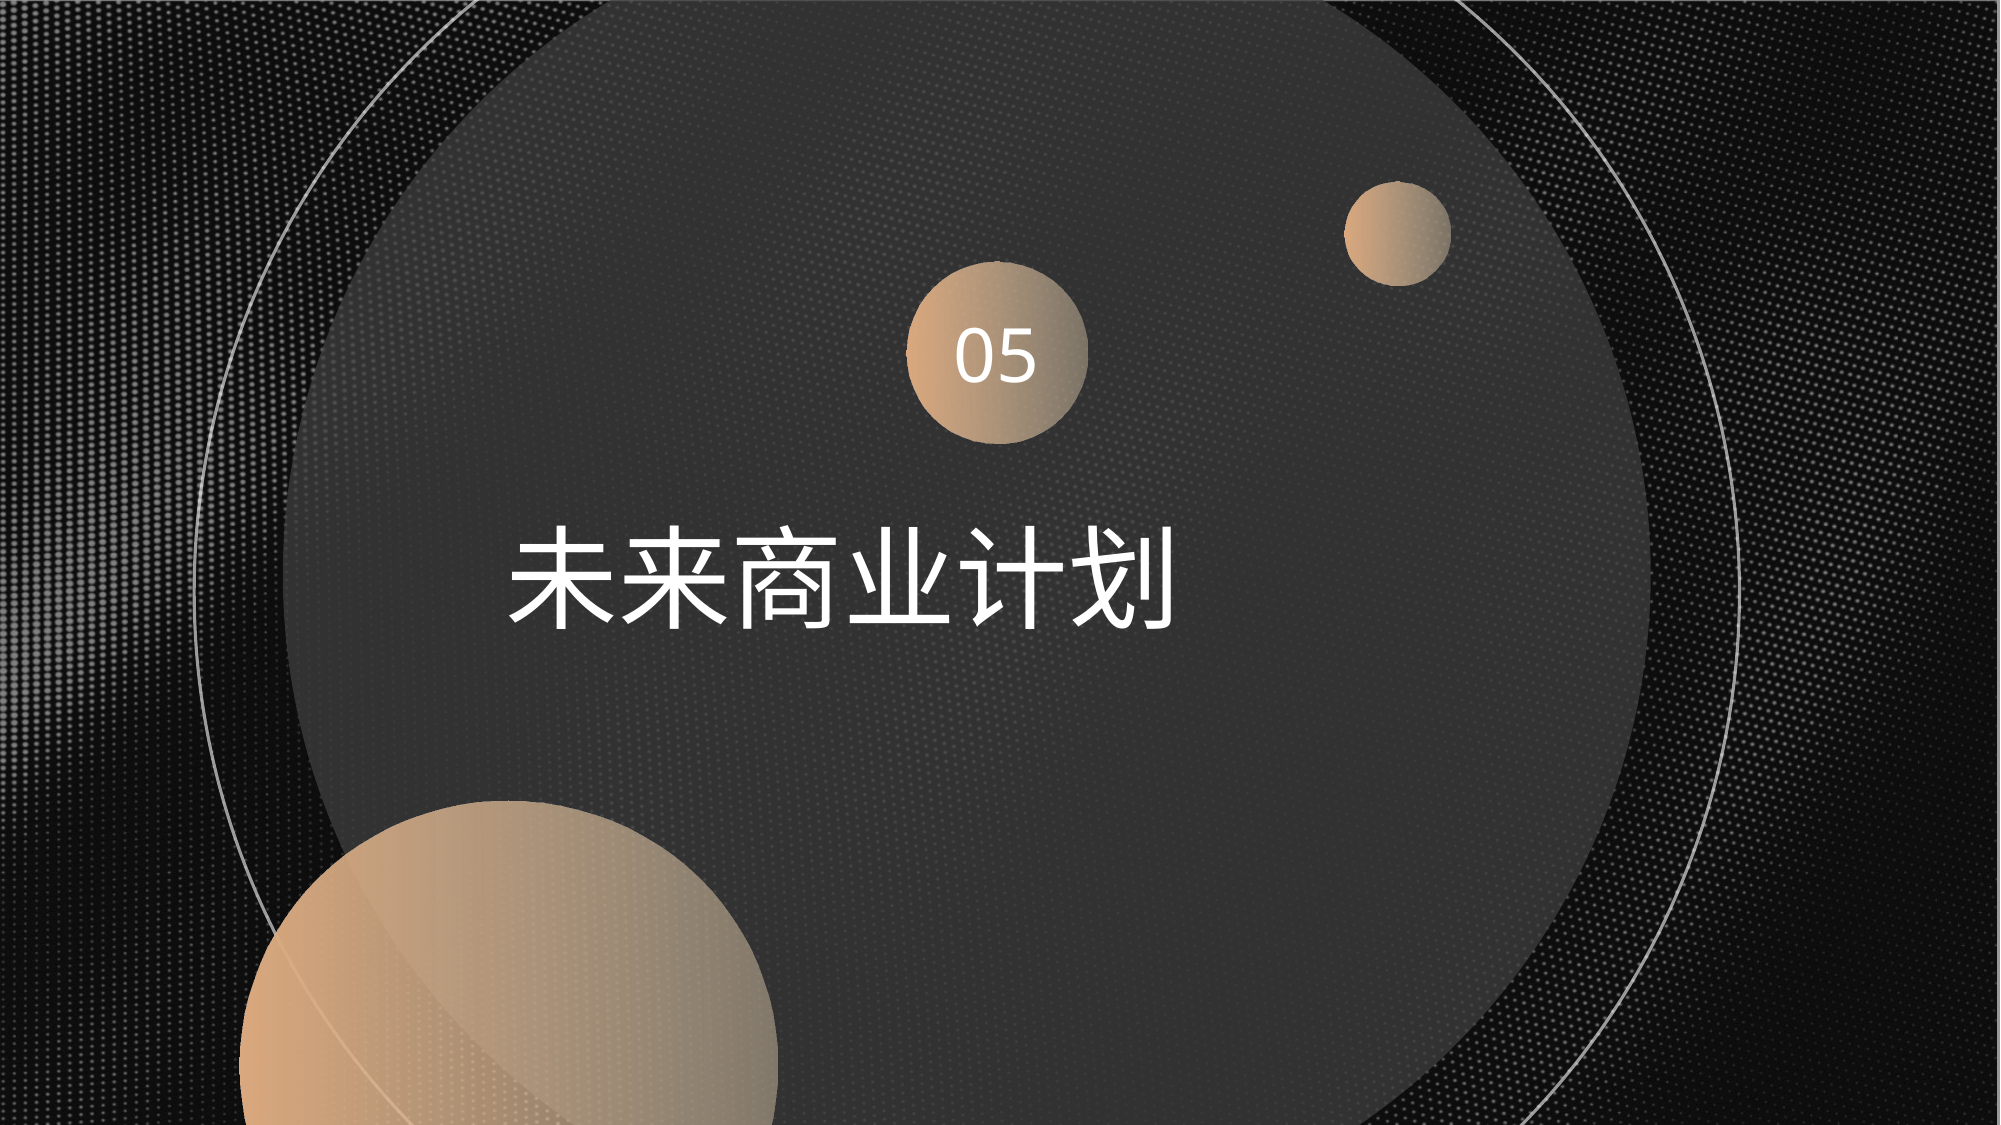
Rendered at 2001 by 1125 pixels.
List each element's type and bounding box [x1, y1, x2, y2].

text_box [0, 0, 2000, 1125]
